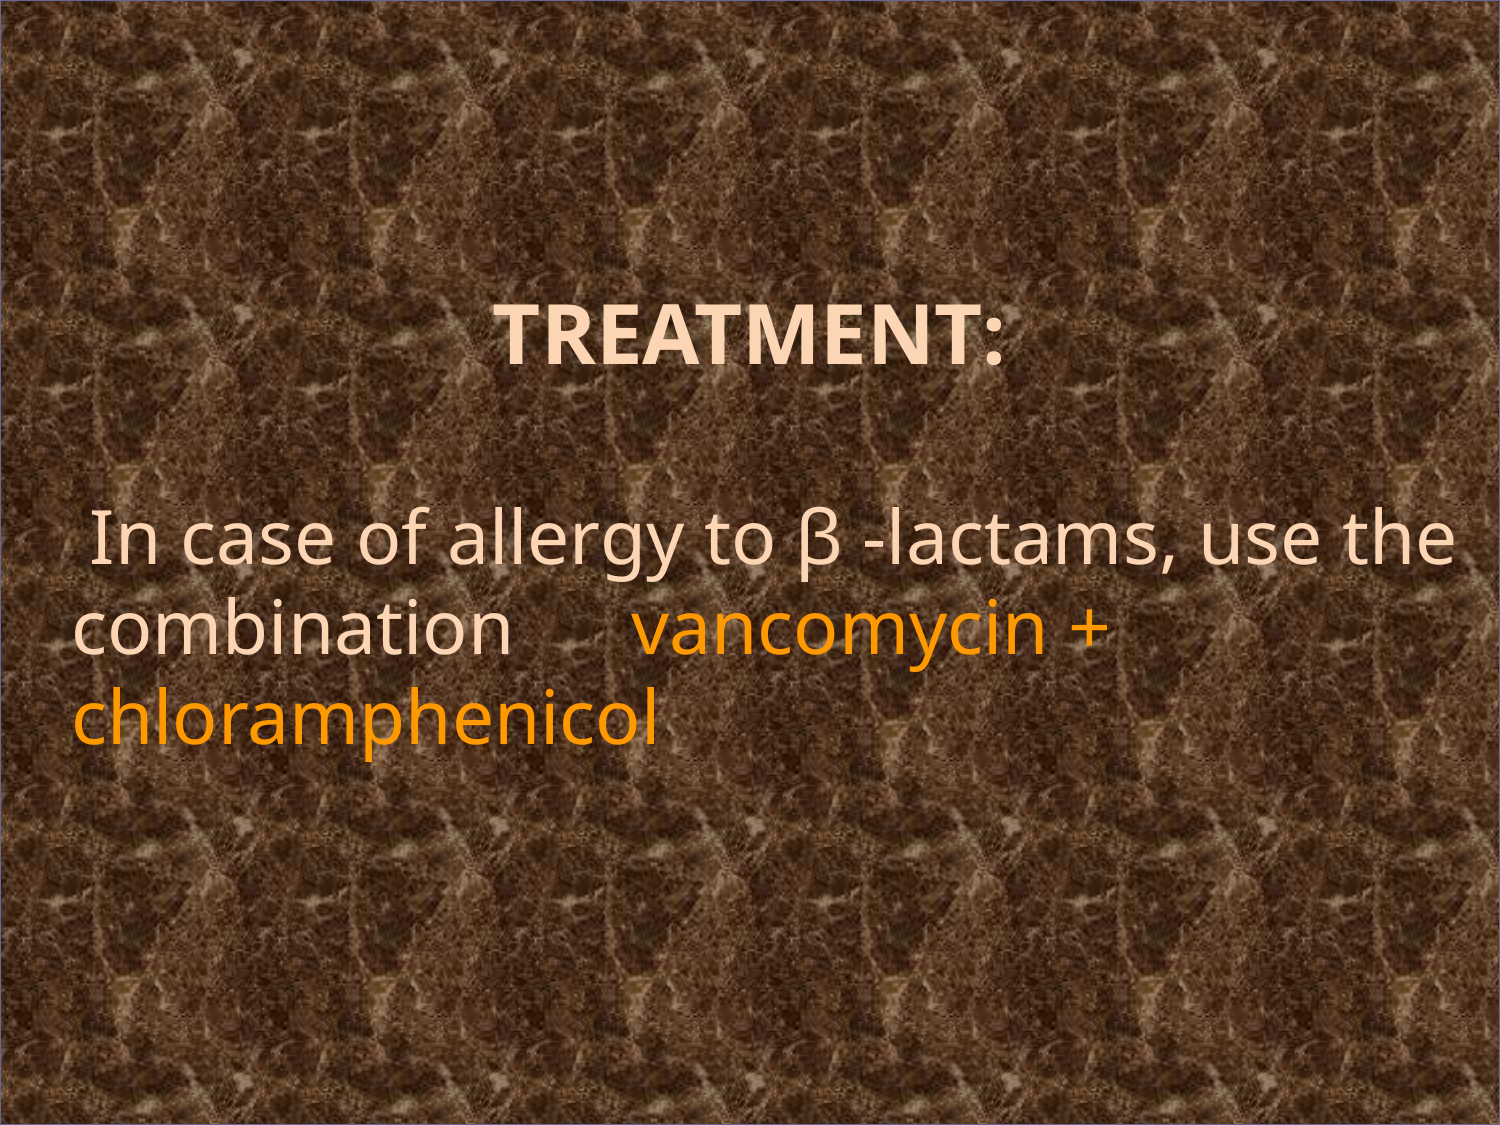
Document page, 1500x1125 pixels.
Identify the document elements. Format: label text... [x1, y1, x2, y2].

text_box TREATMENT: In case of allergy to β -lactams, use the combination vancomycin + chloramphenicol [0, 0, 1500, 1125]
